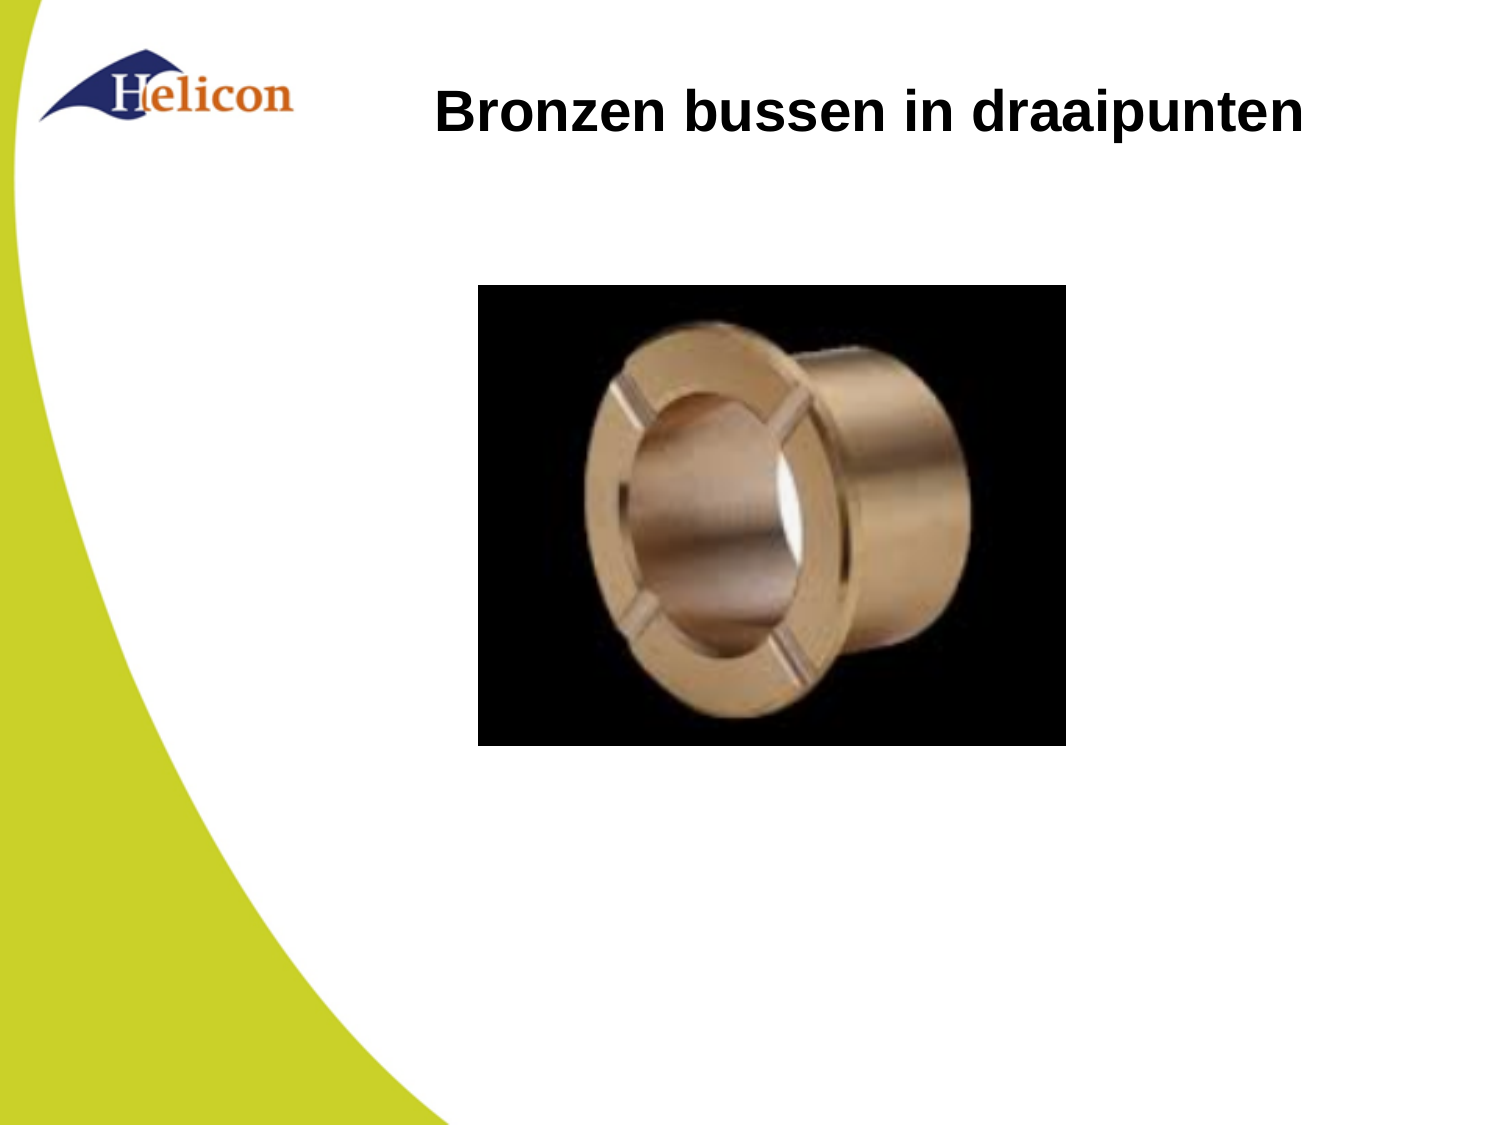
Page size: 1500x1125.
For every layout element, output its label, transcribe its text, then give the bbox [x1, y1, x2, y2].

title Bronzen bussen in draaipunten [324, 54, 1415, 161]
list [477, 284, 1066, 746]
picture [0, 0, 1500, 1125]
